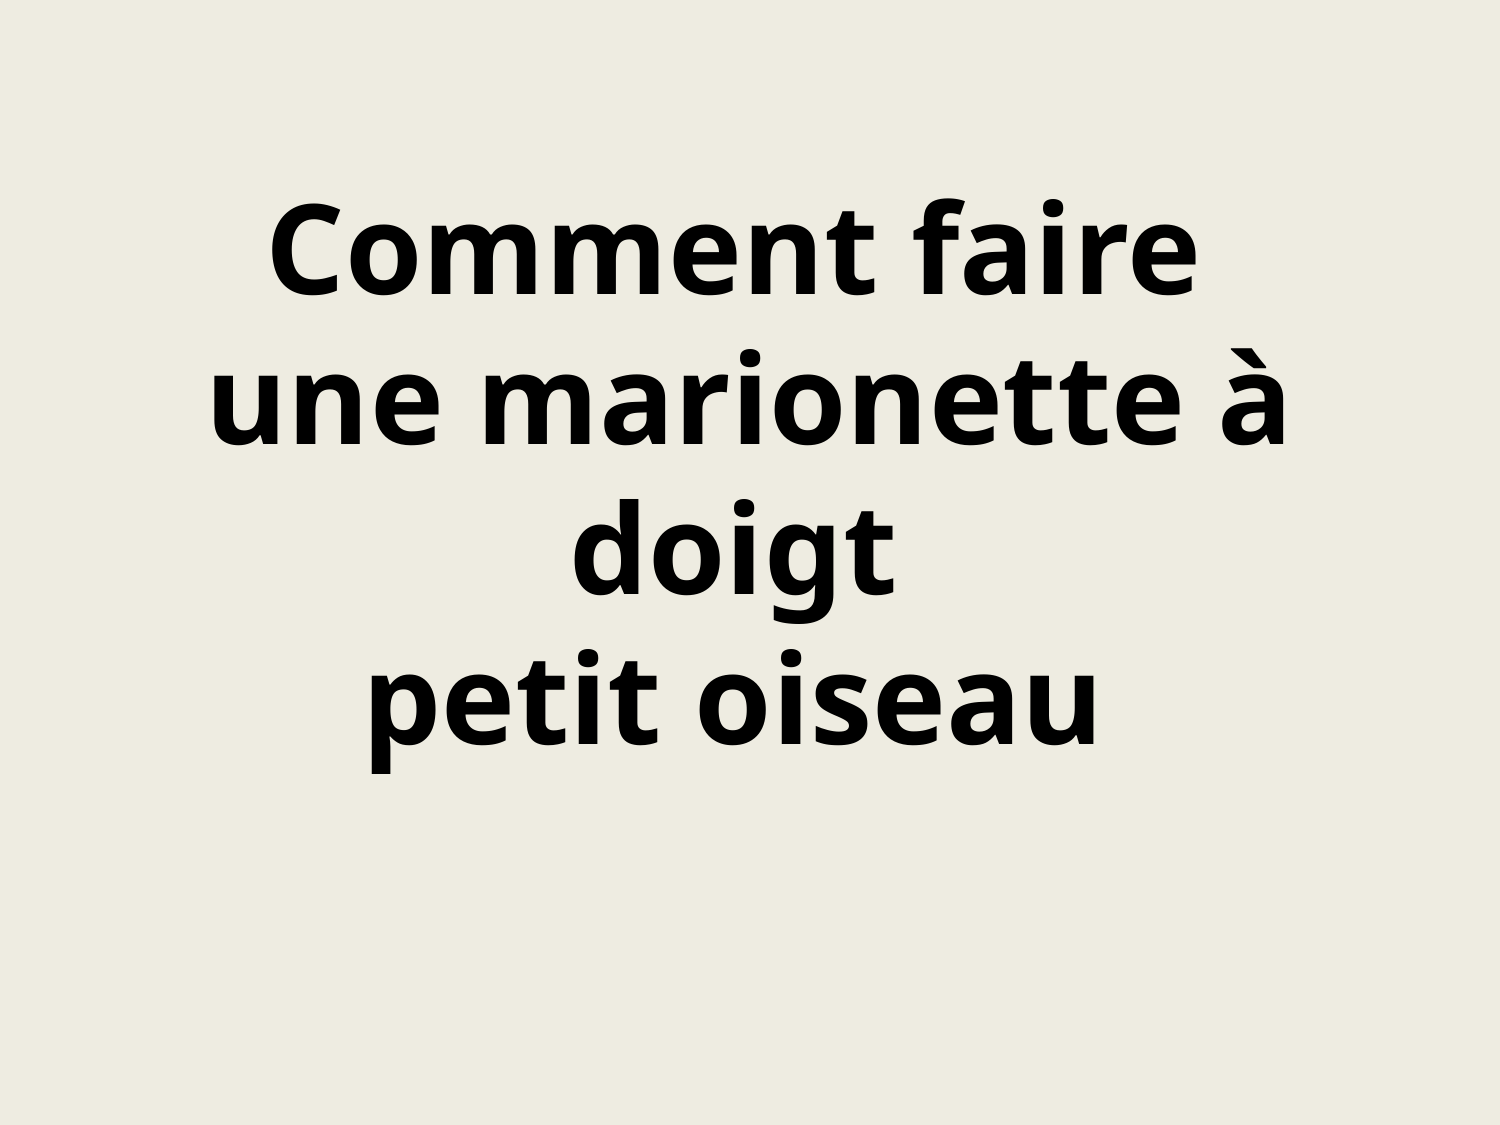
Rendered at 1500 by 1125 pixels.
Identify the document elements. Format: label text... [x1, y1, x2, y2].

title Comment faire une marionette à doigt petit oiseau [112, 349, 1388, 591]
